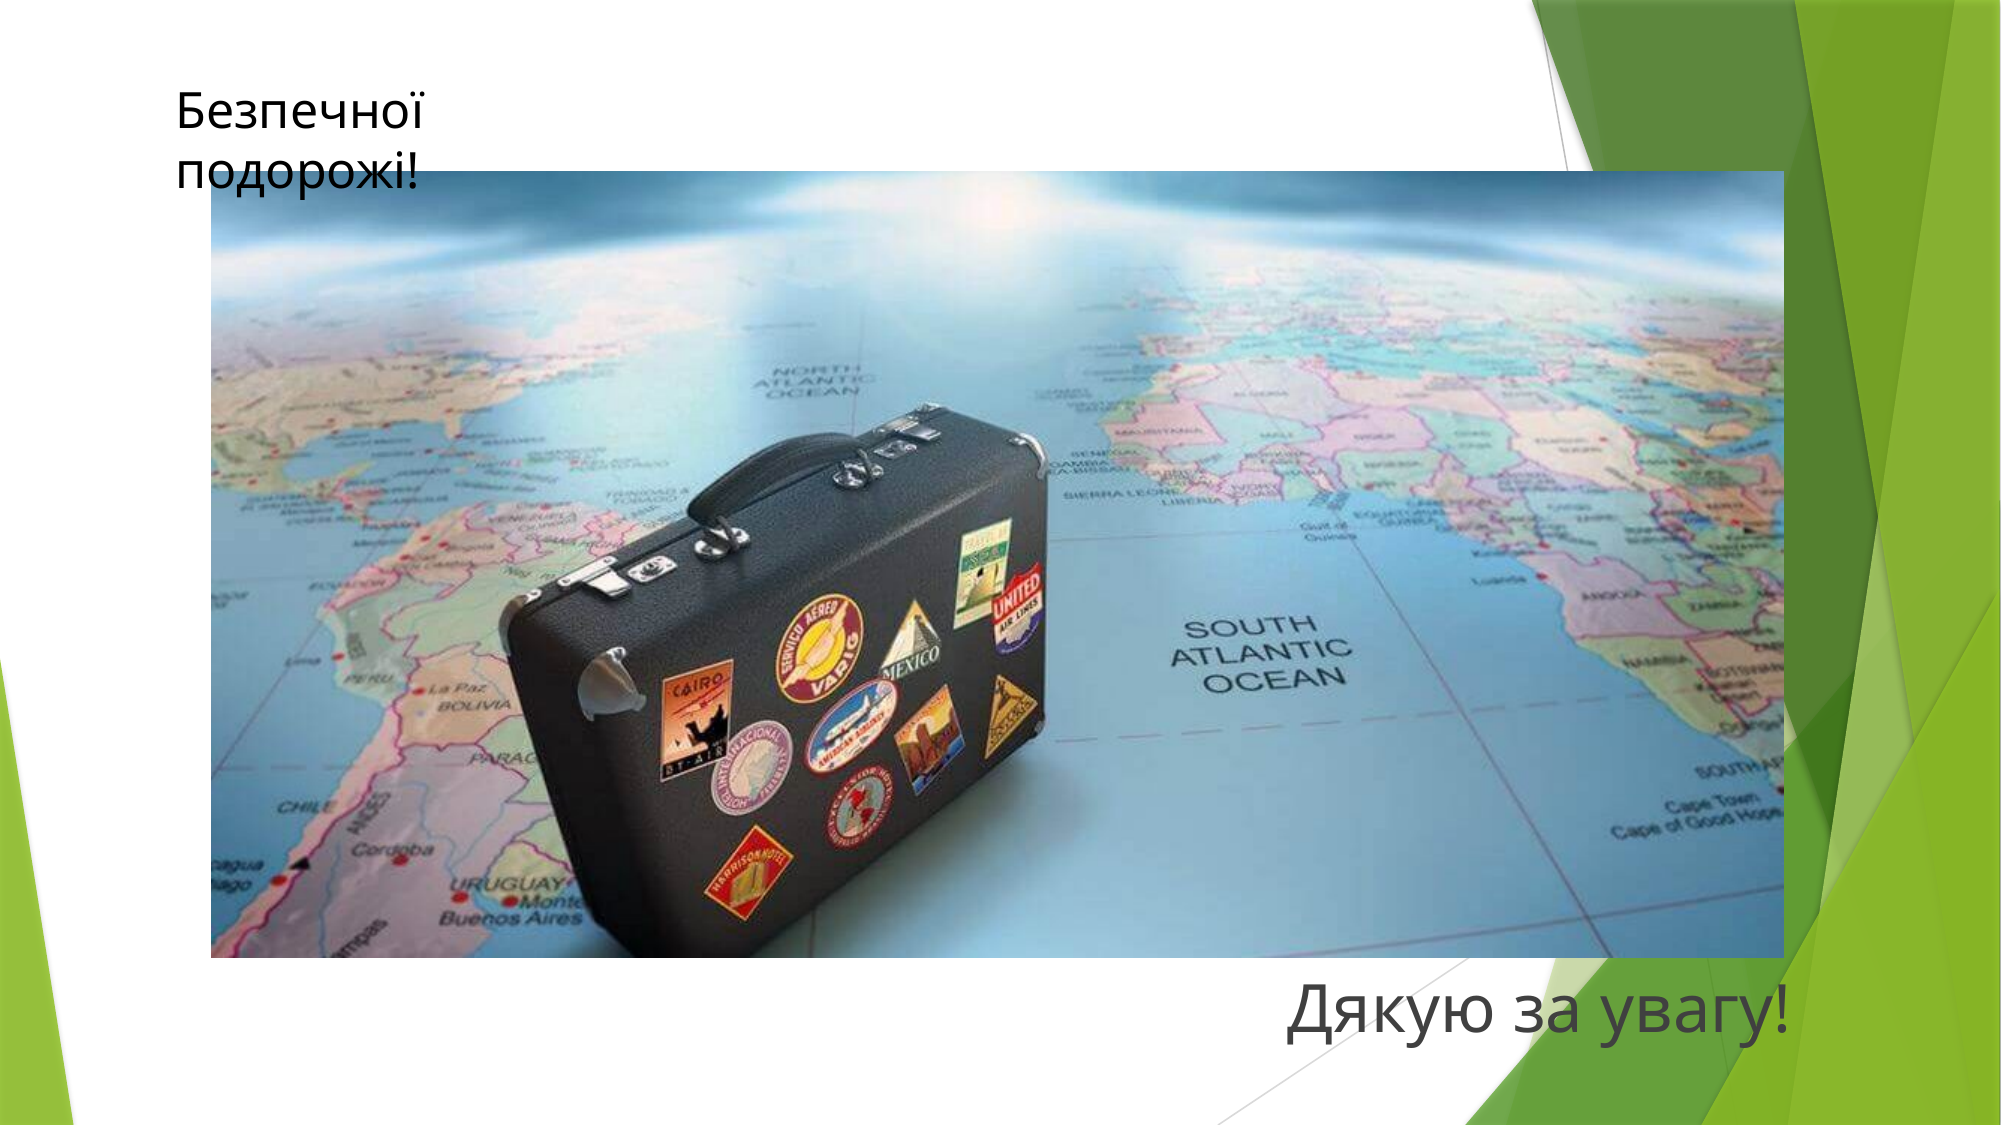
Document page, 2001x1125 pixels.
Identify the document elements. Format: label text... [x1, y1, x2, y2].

text_box Безпечної подорожі! [160, 70, 633, 206]
list Дякую за увагу! [1272, 957, 1974, 1091]
picture [210, 171, 1785, 959]
